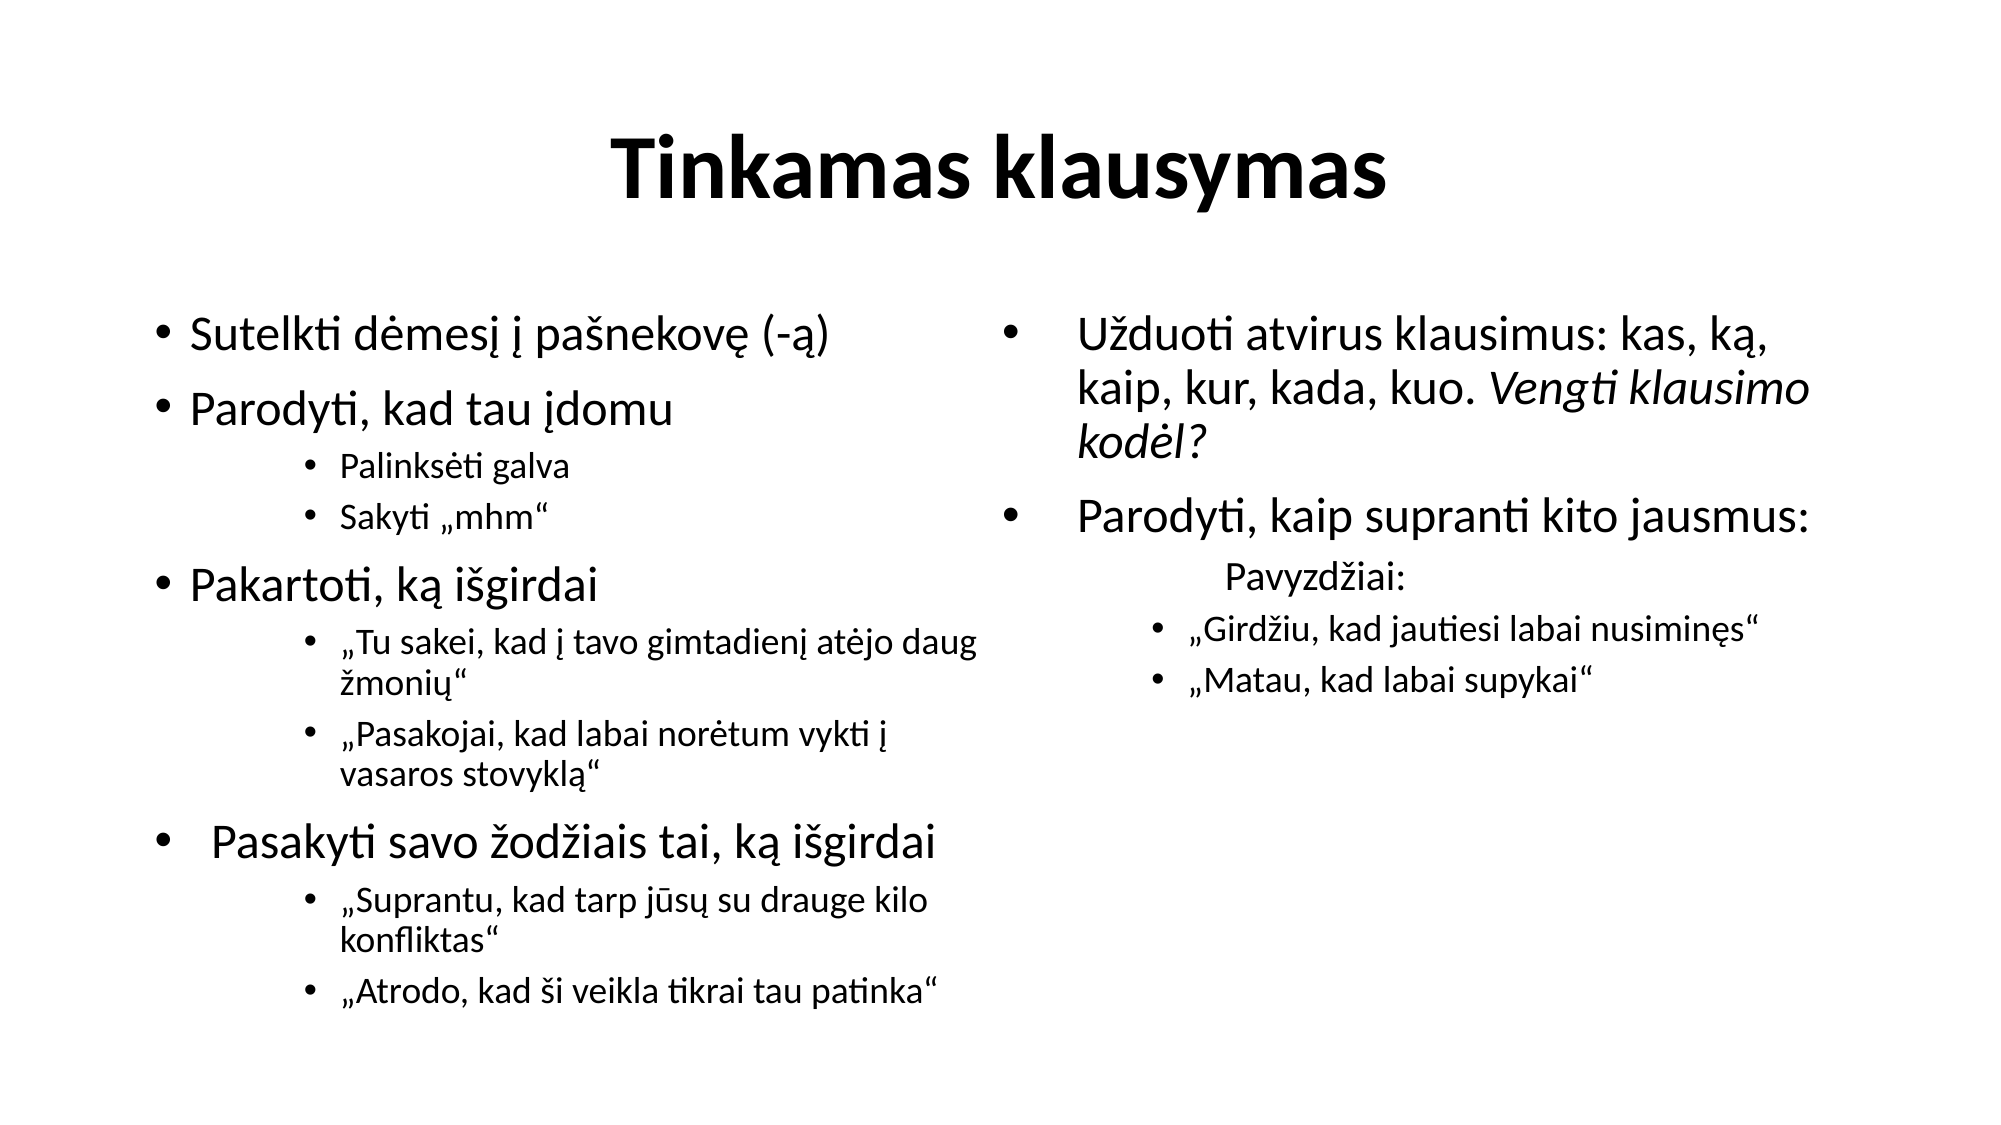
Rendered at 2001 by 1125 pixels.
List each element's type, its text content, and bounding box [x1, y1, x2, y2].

list Sutelkti dėmesį į pašnekovę (-ą) Parodyti, kad tau įdomu Palinksėti galva Sakyti „mhm“ Pakartoti, ką išgirdai „Tu sakei, kad į tavo gimtadienį atėjo daug žmonių“ „Pasakojai, kad labai norėtum vykti į vasaros stovyklą“ Pasakyti savo žodžiais tai, ką išgirdai „Suprantu, kad tarp jūsų su drauge kilo konfliktas“ „Atrodo, kad ši veikla tikrai tau patinka“ Užduoti atvirus klausimus: kas, ką, kaip, kur, kada, kuo. Vengti klausimo kodėl? Parodyti, kaip supranti kito jausmus: Pavyzdžiai: „Girdžiu, kad jautiesi labai nusiminęs“ „Matau, kad labai supykai“ [137, 299, 1863, 1036]
title Tinkamas klausymas [137, 59, 1863, 278]
